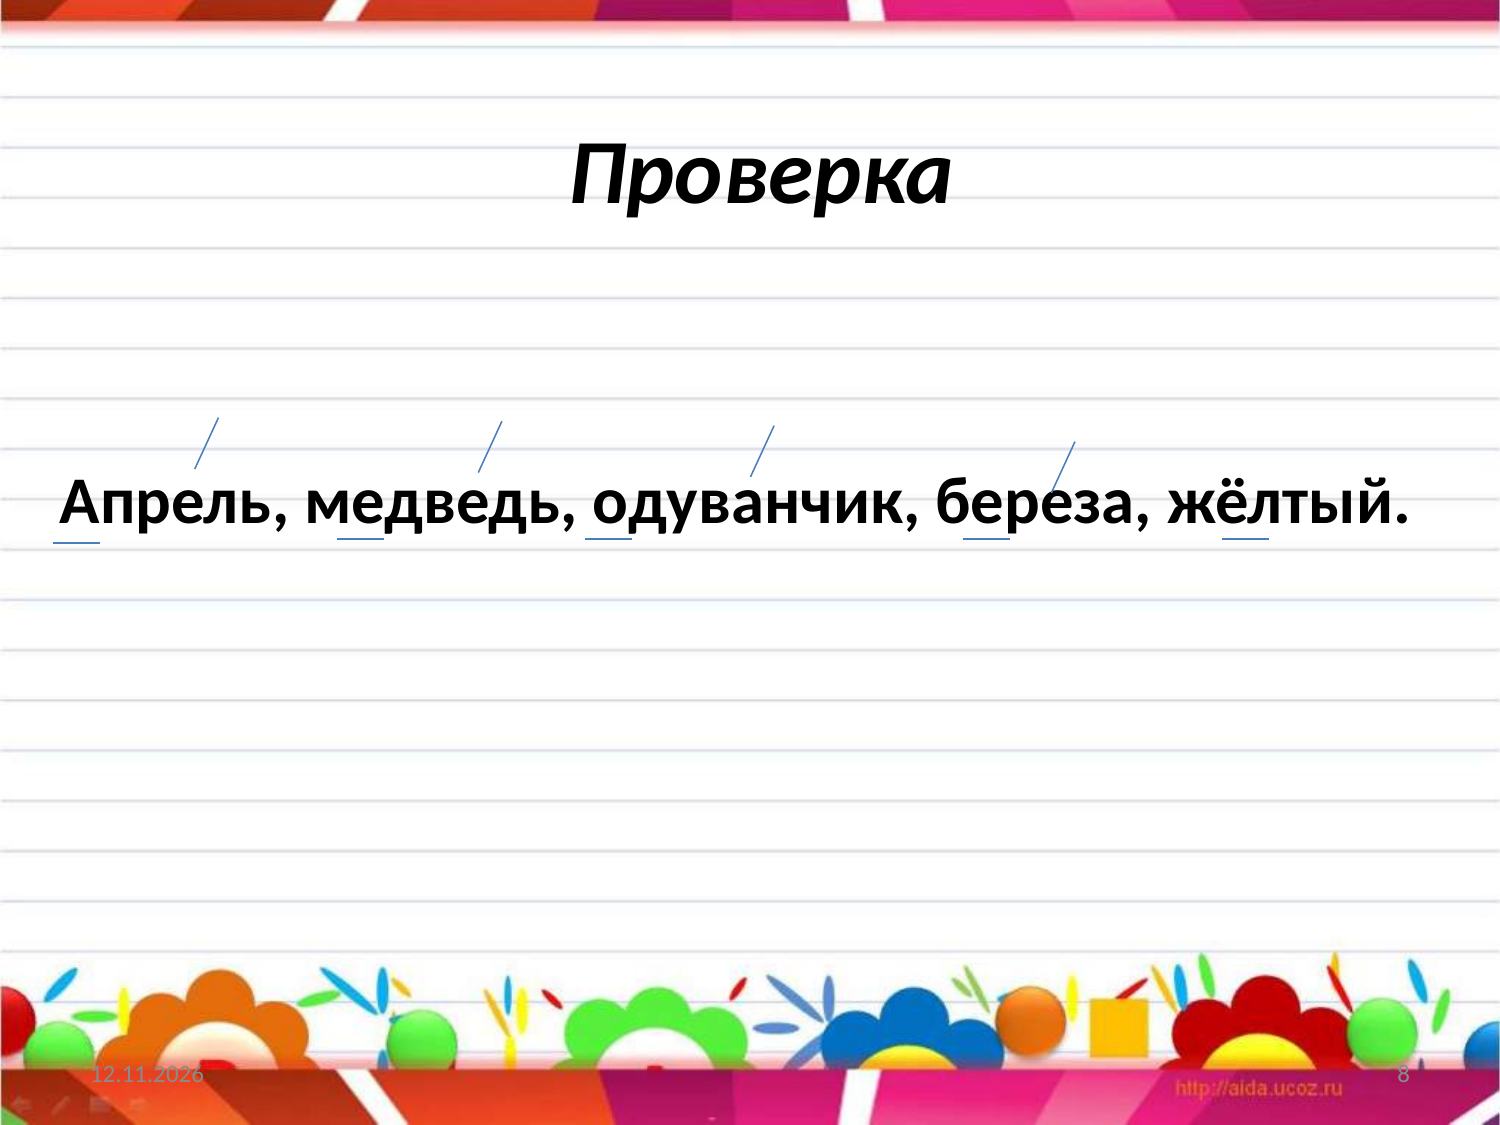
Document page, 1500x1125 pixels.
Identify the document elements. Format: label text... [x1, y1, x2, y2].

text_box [1051, 441, 1076, 494]
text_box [194, 417, 219, 470]
picture [0, 0, 1500, 1125]
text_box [477, 420, 503, 473]
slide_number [75, 1042, 425, 1103]
slide_number 8 [1074, 1042, 1425, 1103]
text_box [750, 425, 775, 478]
title Проверка [123, 89, 1400, 244]
subtitle Апрель, медведь, одуванчик, береза, жёлтый. [38, 355, 1434, 644]
